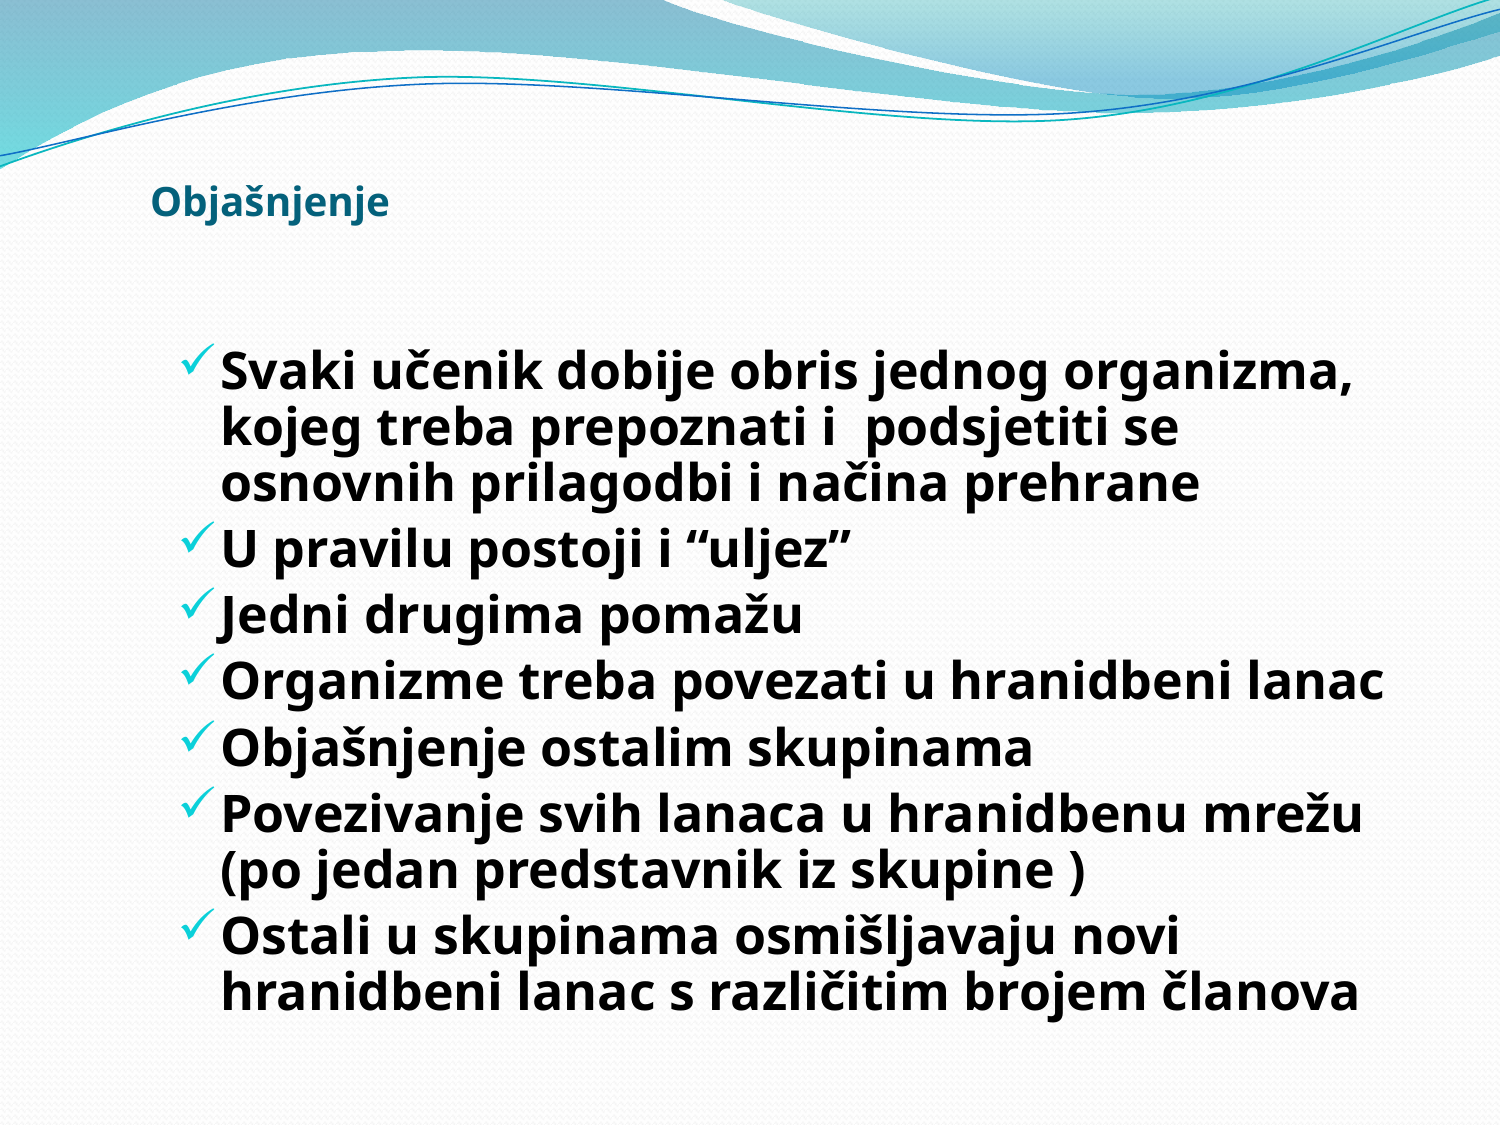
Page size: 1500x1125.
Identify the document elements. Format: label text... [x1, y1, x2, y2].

title Objašnjenje [150, 125, 1413, 225]
list Svaki učenik dobije obris jednog organizma, kojeg treba prepoznati i podsjetiti se osnovnih prilagodbi i načina prehrane U pravilu postoji i “uljez” Jedni drugima pomažu Organizme treba povezati u hranidbeni lanac Objašnjenje ostalim skupinama Povezivanje svih lanaca u hranidbenu mrežu (po jedan predstavnik iz skupine ) Ostali u skupinama osmišljavaju novi hranidbeni lanac s različitim brojem članova [162, 337, 1413, 1050]
